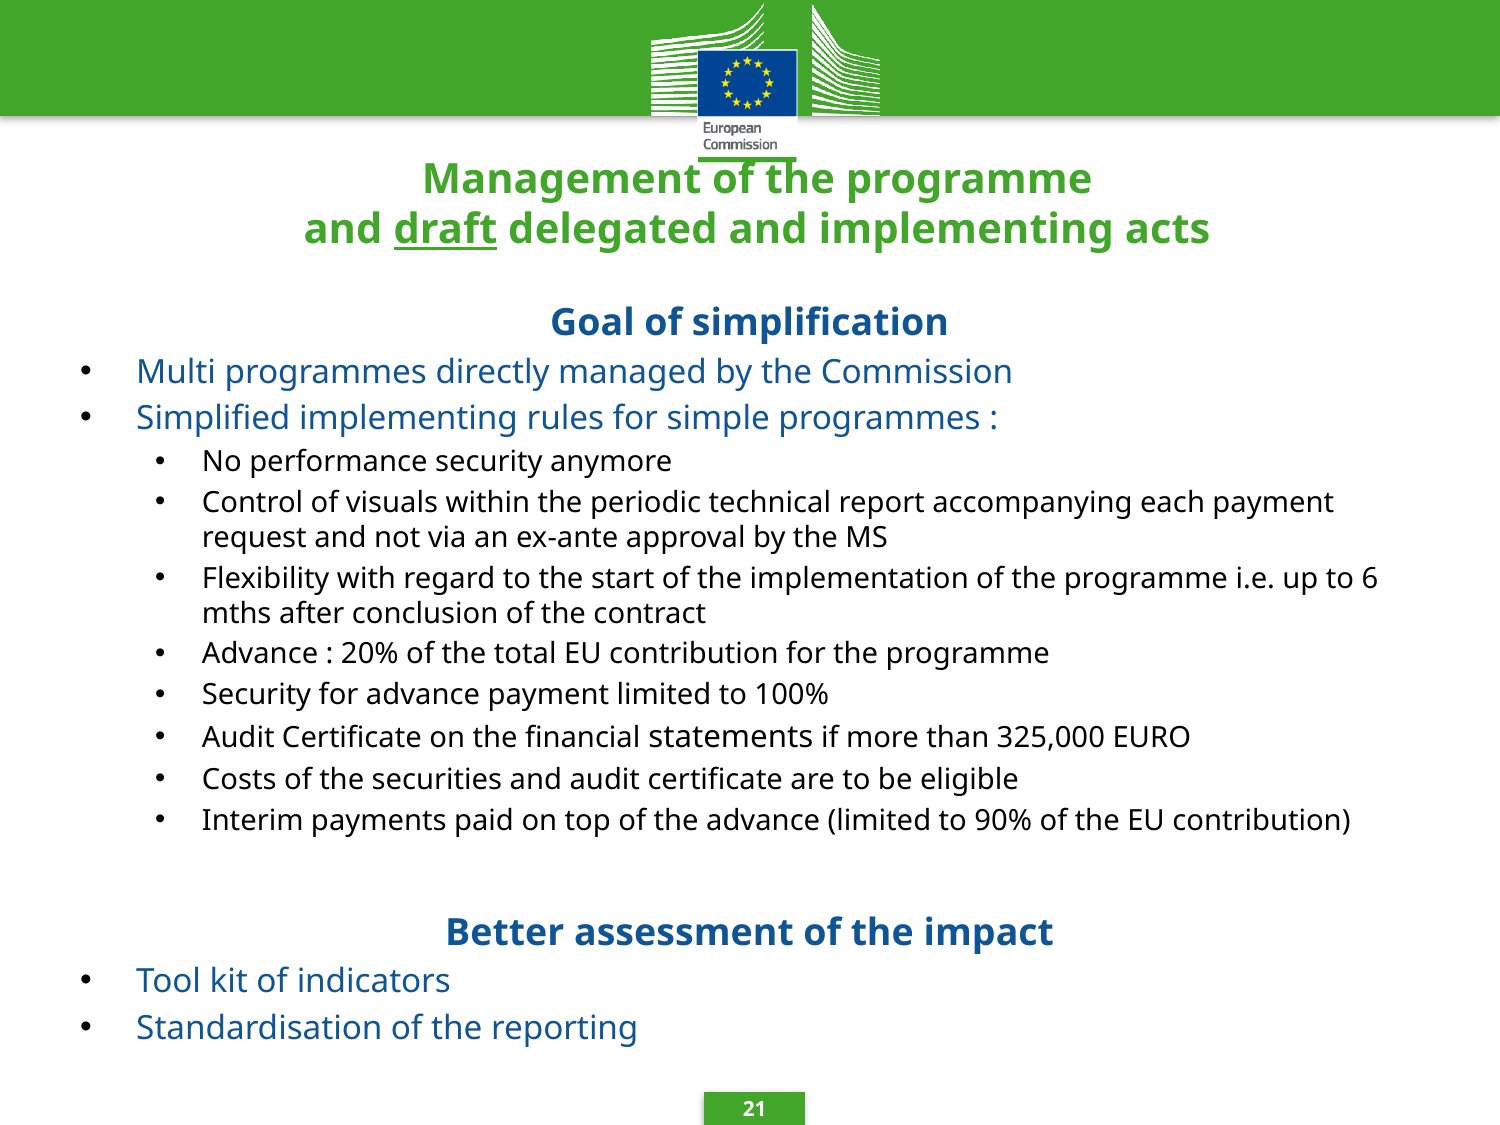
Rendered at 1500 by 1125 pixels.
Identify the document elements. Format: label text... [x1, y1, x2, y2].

title Management of the programme and draft delegated and implementing acts [53, 160, 1462, 244]
list Goal of simplification Multi programmes directly managed by the Commission Simplified implementing rules for simple programmes : No performance security anymore Control of visuals within the periodic technical report accompanying each payment request and not via an ex-ante approval by the MS Flexibility with regard to the start of the implementation of the programme i.e. up to 6 mths after conclusion of the contract Advance : 20% of the total EU contribution for the programme Security for advance payment limited to 100% Audit Certificate on the financial statements if more than 325,000 EURO Costs of the securities and audit certificate are to be eligible Interim payments paid on top of the advance (limited to 90% of the EU contribution) Better assessment of the impact Tool kit of indicators Standardisation of the reporting [64, 290, 1436, 1083]
picture [614, 3, 880, 160]
slide_number 21 [703, 1088, 807, 1125]
